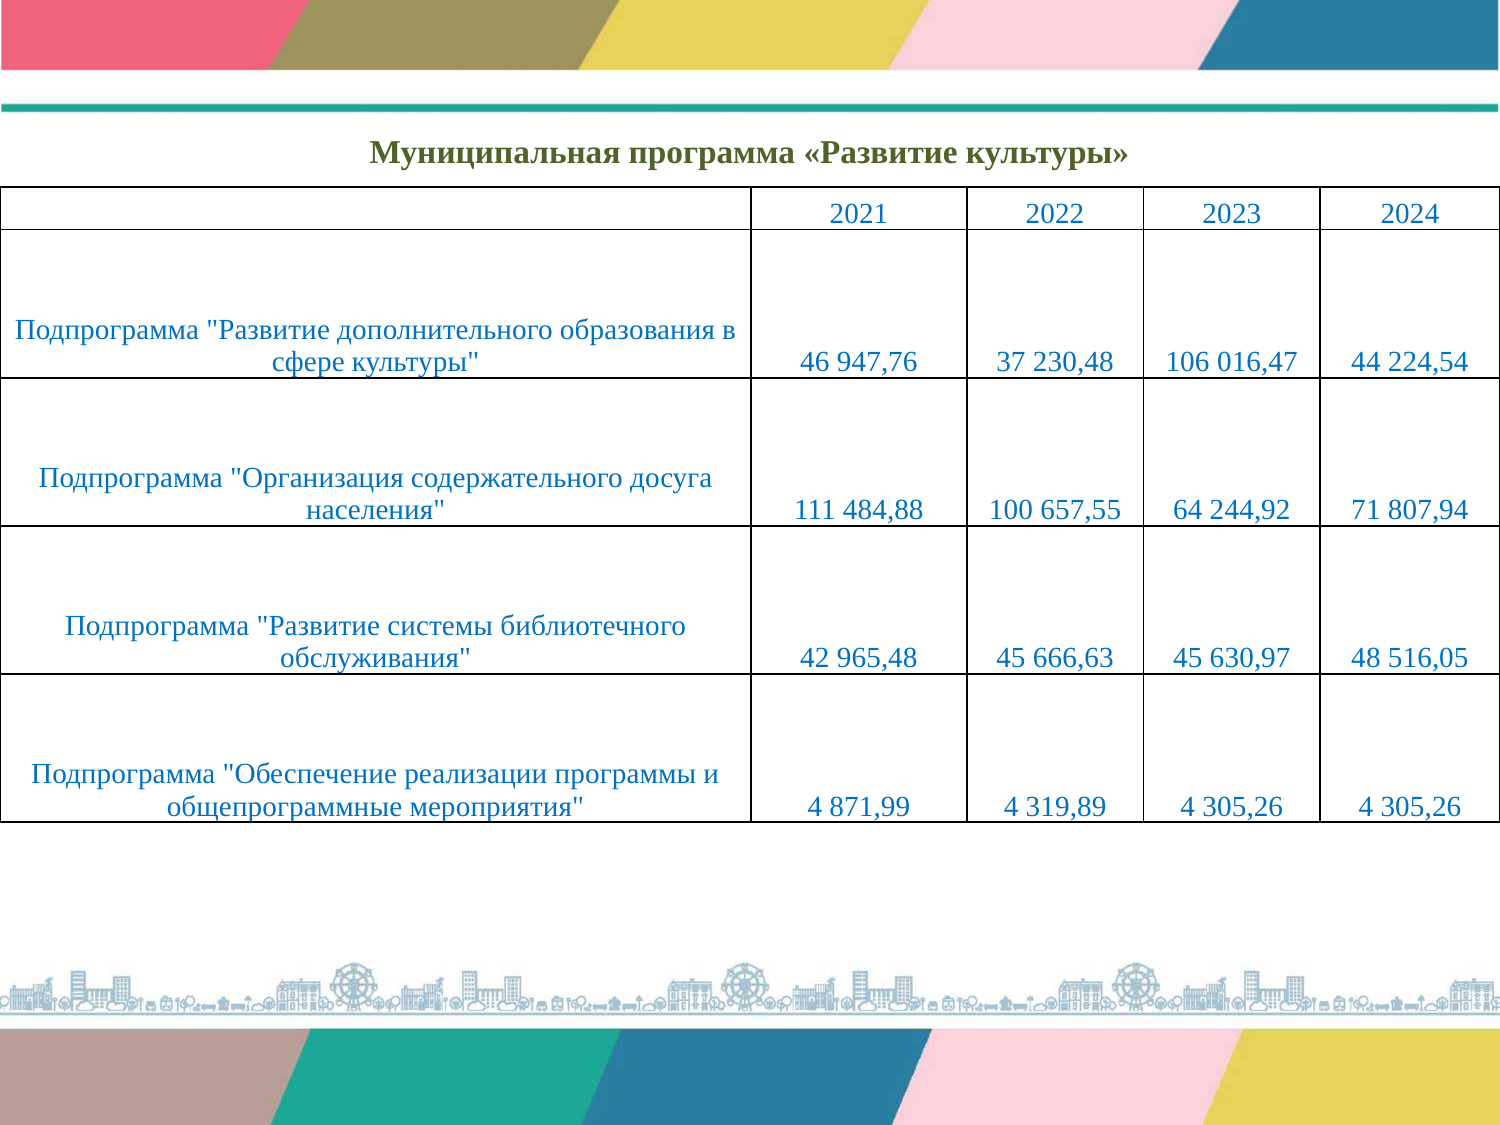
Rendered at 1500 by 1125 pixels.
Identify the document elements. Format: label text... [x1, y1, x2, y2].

table_header 2024 [1321, 188, 1499, 229]
table_cell 111 484,88 [752, 379, 966, 525]
table_header 2021 [752, 188, 966, 229]
table_cell 45 666,63 [968, 527, 1143, 673]
table_cell 4 871,99 [752, 675, 966, 821]
table_cell Подпрограмма "Обеспечение реализации программы и общепрограммные мероприятия" [1, 675, 750, 821]
table_cell 106 016,47 [1144, 230, 1319, 377]
title Муниципальная программа «Развитие культуры» [12, 122, 1488, 186]
table_cell Подпрограмма "Организация содержательного досуга населения" [1, 379, 750, 525]
table_cell Подпрограмма "Развитие дополнительного образования в сфере культуры" [1, 230, 750, 377]
table_header 2023 [1144, 188, 1319, 229]
table_header [1, 188, 750, 229]
table_cell 4 319,89 [968, 675, 1143, 821]
table_cell 71 807,94 [1321, 379, 1499, 525]
table_cell 4 305,26 [1144, 675, 1319, 821]
table_cell Подпрограмма "Развитие системы библиотечного обслуживания" [1, 527, 750, 673]
table_cell 64 244,92 [1144, 379, 1319, 525]
picture [0, 962, 1500, 1125]
table_cell 45 630,97 [1144, 527, 1319, 673]
table_cell 37 230,48 [968, 230, 1143, 377]
table_header 2022 [968, 188, 1143, 229]
table_cell 100 657,55 [968, 379, 1143, 525]
table_cell 46 947,76 [752, 230, 966, 377]
table_cell 4 305,26 [1321, 675, 1499, 821]
table_cell 42 965,48 [752, 527, 966, 673]
table_cell 48 516,05 [1321, 527, 1499, 673]
picture [0, 0, 1500, 115]
table_cell 44 224,54 [1321, 230, 1499, 377]
